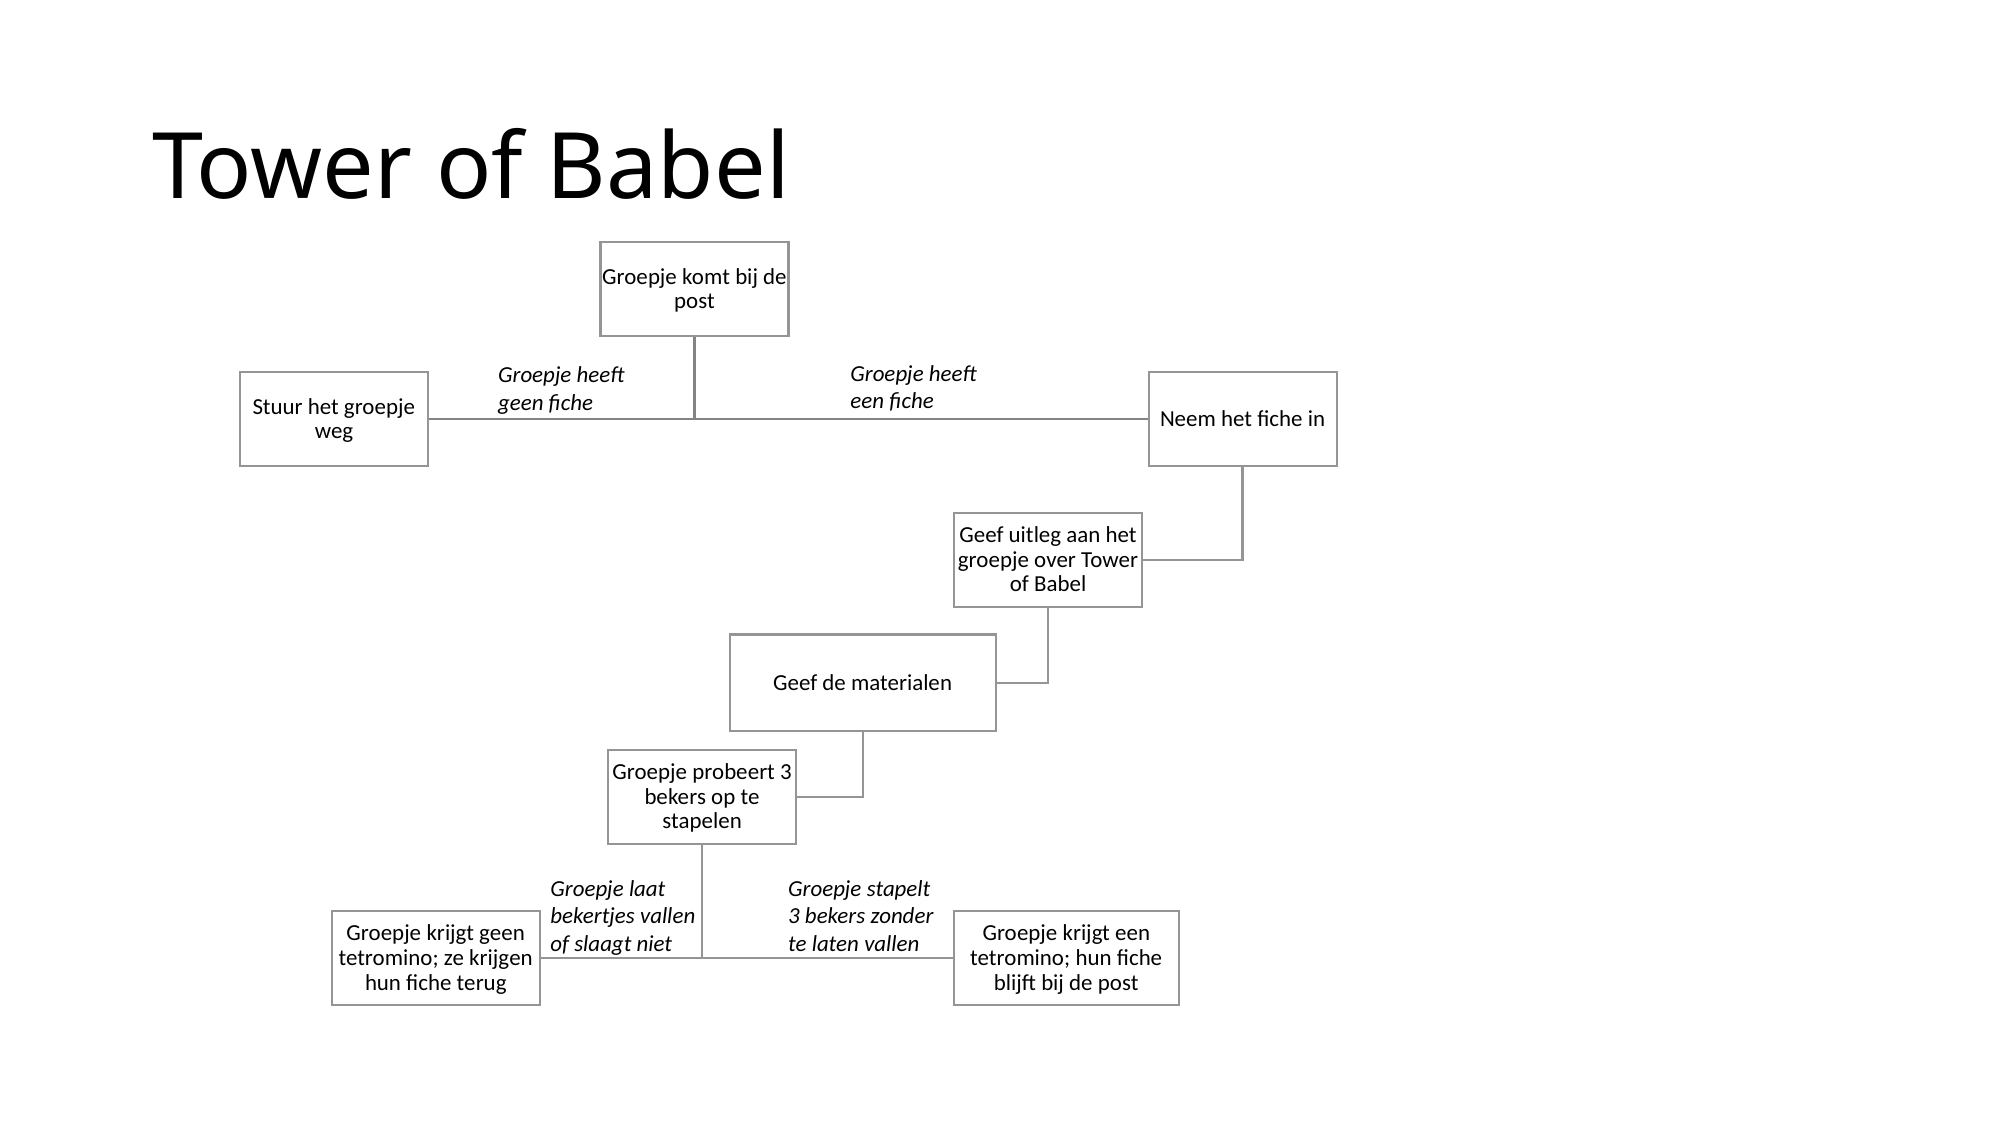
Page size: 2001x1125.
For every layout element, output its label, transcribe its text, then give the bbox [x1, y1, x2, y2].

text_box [108, 241, 1946, 1007]
title Tower of Babel [137, 59, 1863, 241]
